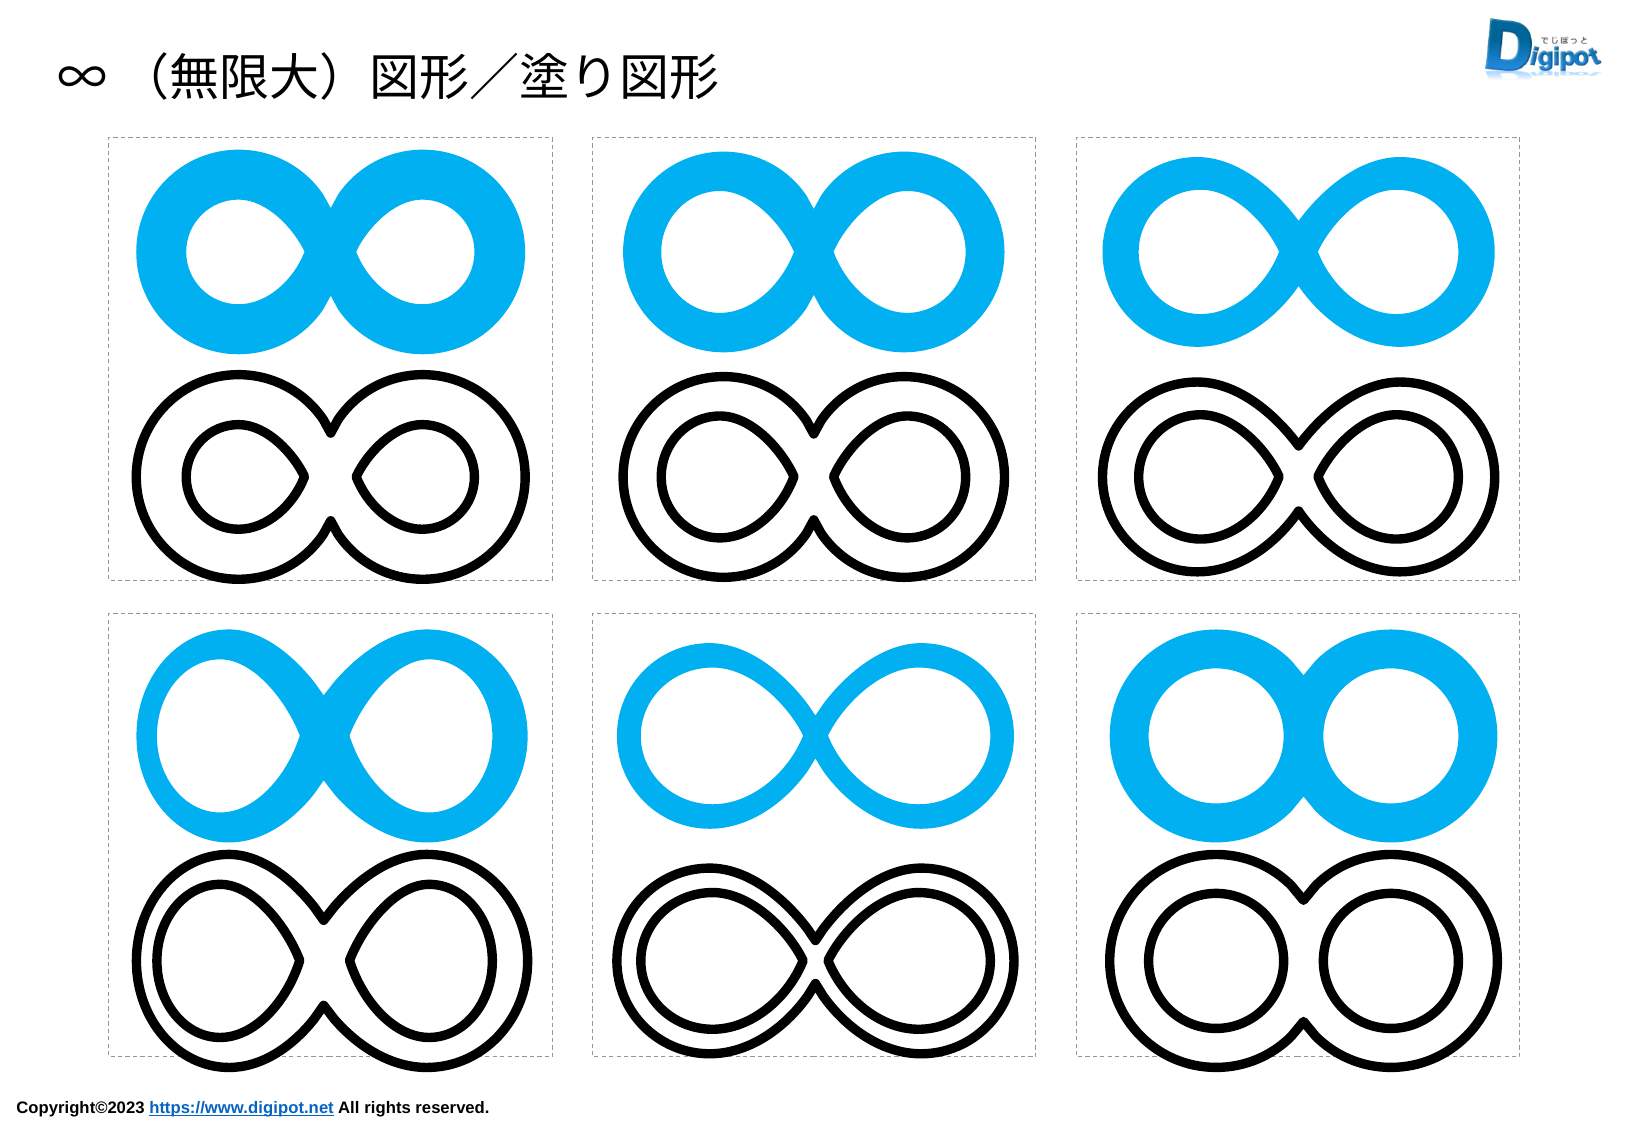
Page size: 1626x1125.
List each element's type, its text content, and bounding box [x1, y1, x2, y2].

text_box [1109, 629, 1498, 843]
text_box [136, 854, 528, 1068]
text_box [623, 151, 1005, 353]
text_box [616, 643, 1014, 829]
text_box [1102, 382, 1495, 572]
text_box [616, 868, 1014, 1054]
text_box [1109, 854, 1498, 1068]
picture [1485, 18, 1602, 82]
text_box [1102, 157, 1495, 347]
text_box [623, 376, 1005, 578]
text_box [136, 374, 526, 580]
text_box [136, 629, 528, 843]
text_box [136, 149, 526, 355]
text_box ∞（無限大）図形／塗り図形 [42, 38, 735, 113]
